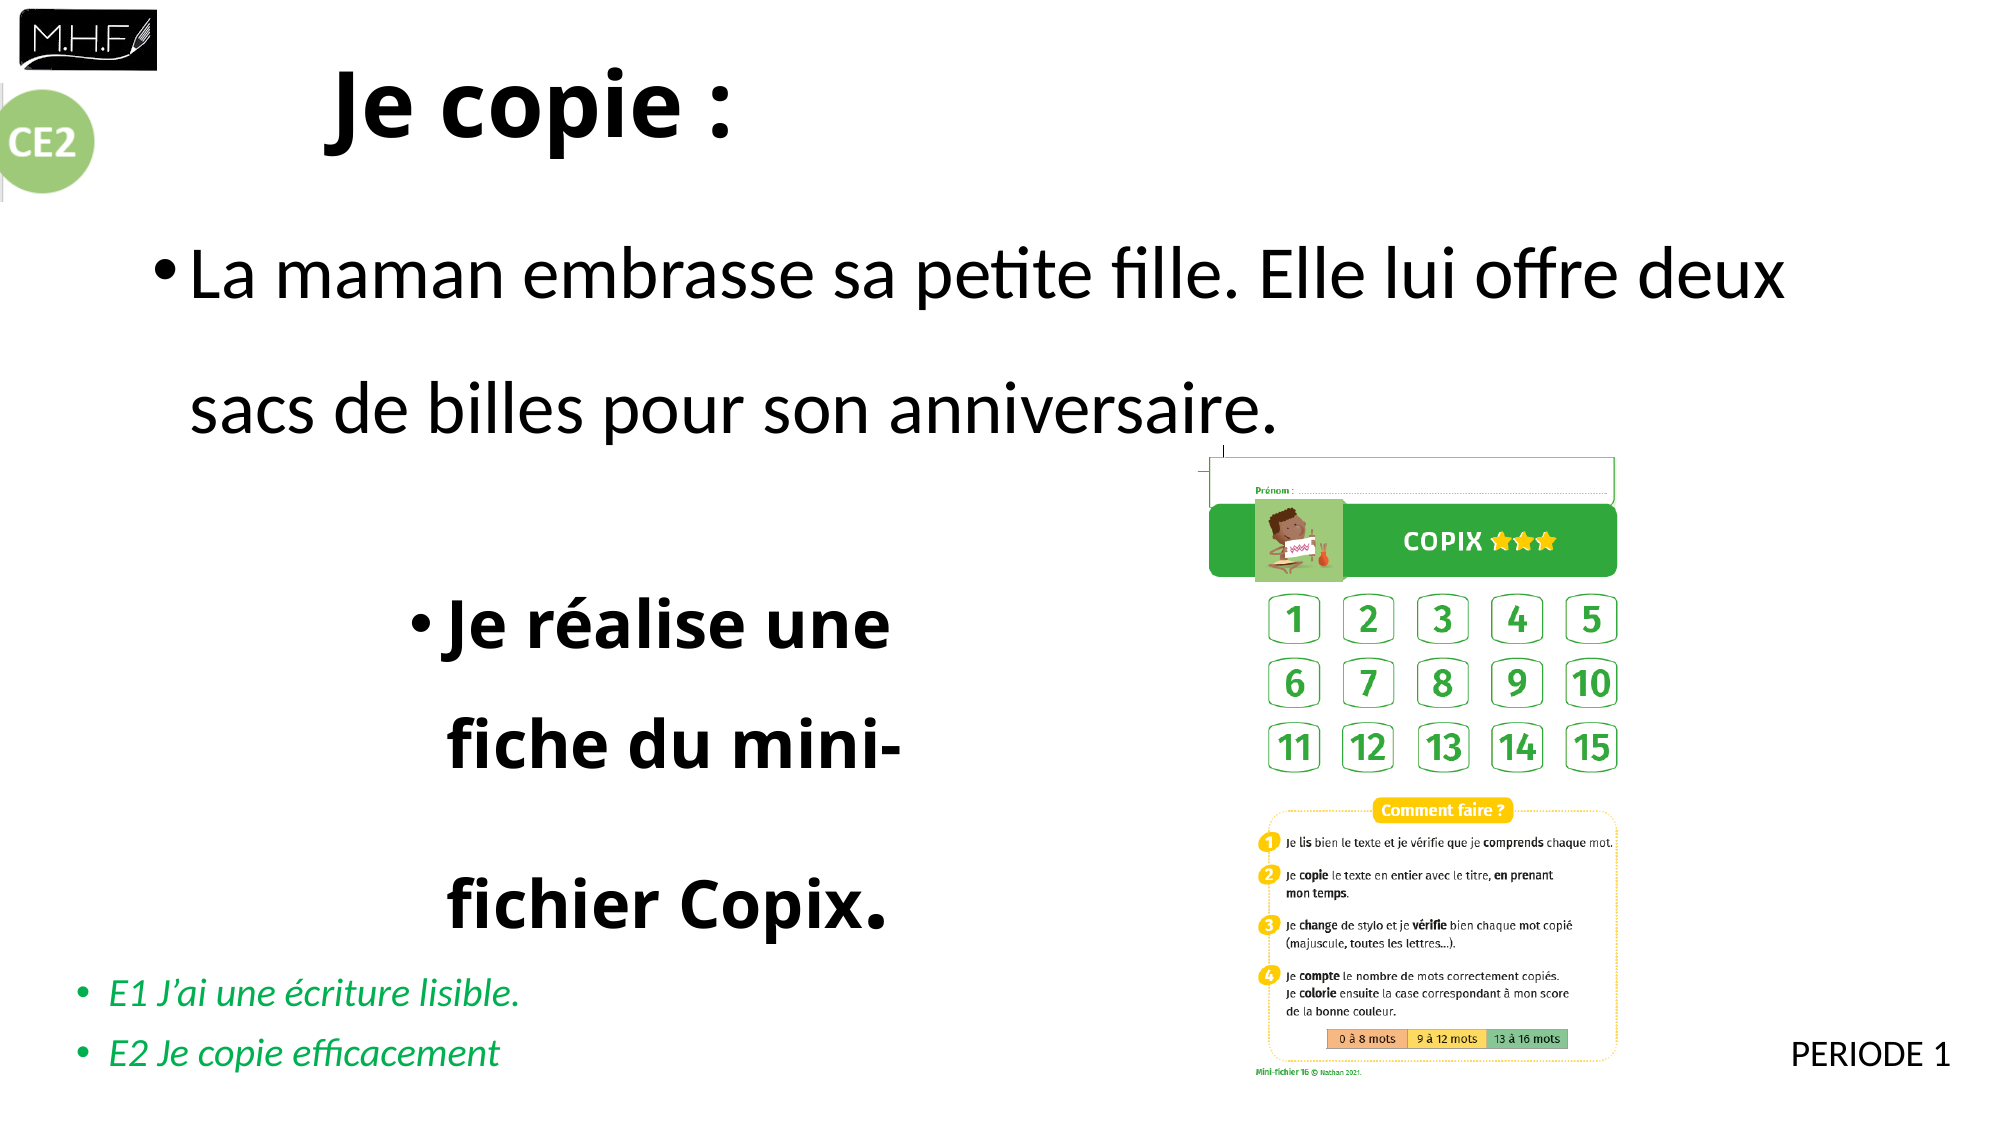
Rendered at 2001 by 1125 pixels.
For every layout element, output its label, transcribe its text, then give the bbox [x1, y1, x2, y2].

text_box E1 J’ai une écriture lisible. E2 Je copie efficacement [61, 964, 1197, 1083]
picture [1197, 445, 1635, 1083]
text_box Je réalise une fiche du mini-fichier Copix. [394, 534, 1030, 955]
text_box PERIODE 1 [1635, 1021, 1967, 1082]
list La maman embrasse sa petite fille. Elle lui offre deux sacs de billes pour son anniversaire. [137, 170, 1863, 944]
title Je copie : [316, 0, 1863, 170]
picture [16, 7, 157, 74]
picture [0, 82, 101, 202]
